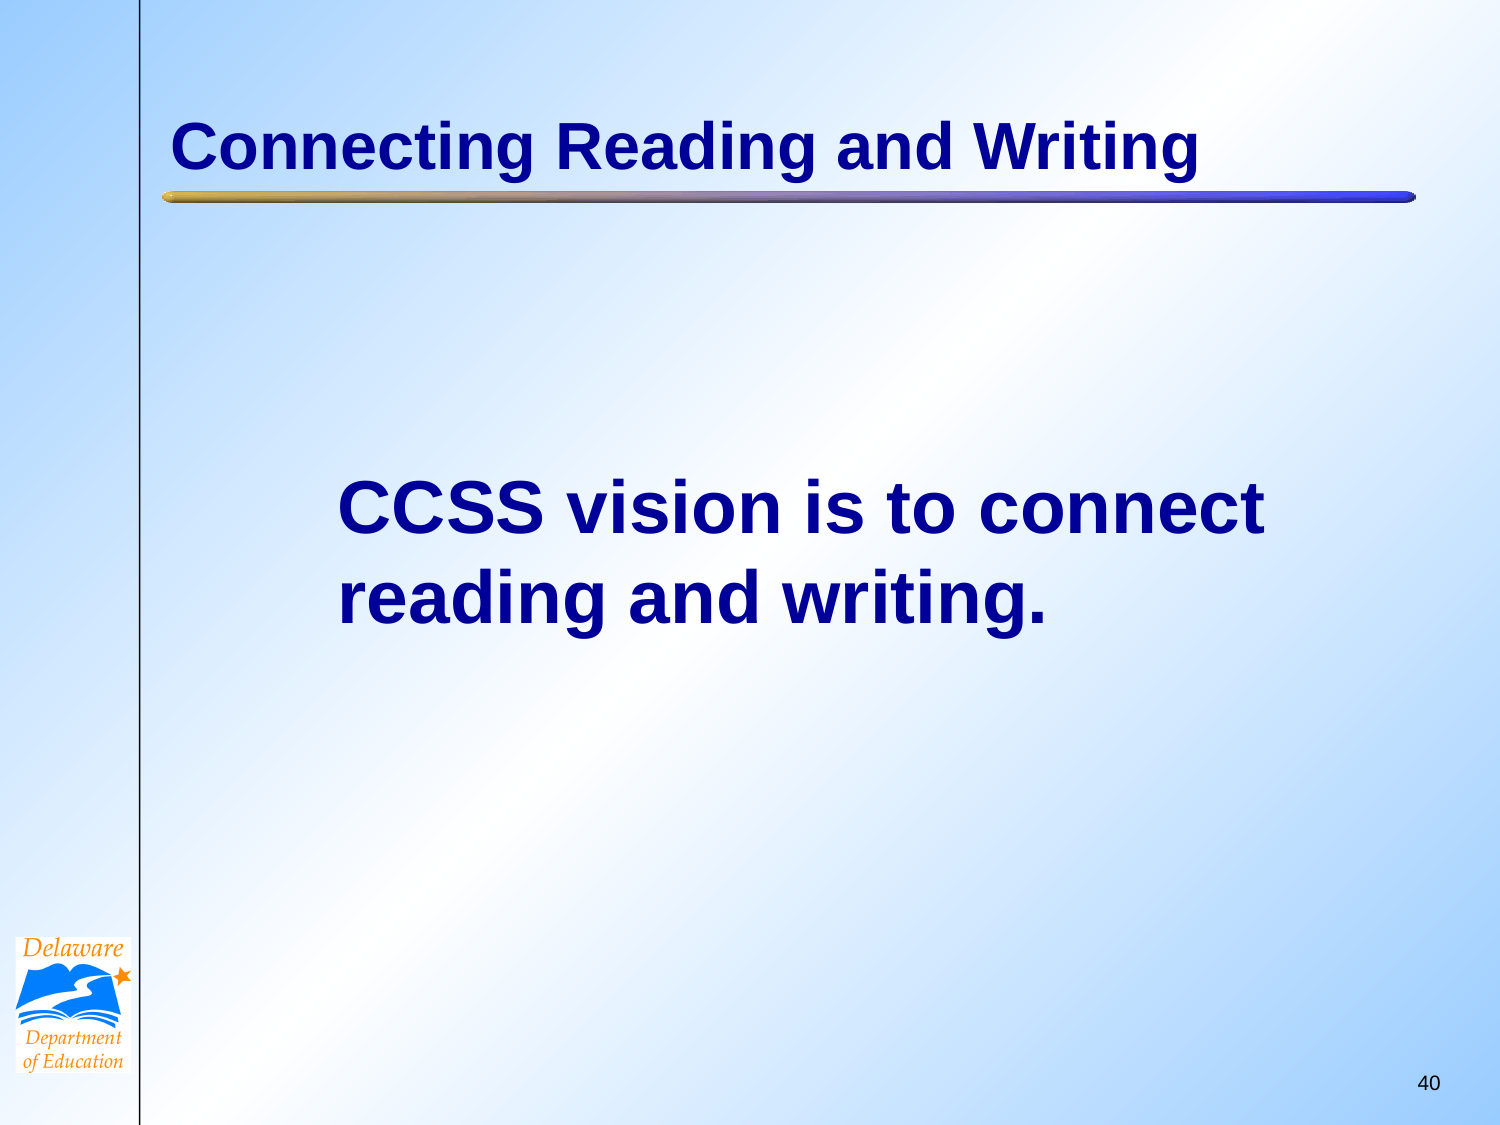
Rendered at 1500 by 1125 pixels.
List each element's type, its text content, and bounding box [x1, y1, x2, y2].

title Connecting Reading and Writing [162, 27, 1453, 191]
picture [15, 937, 131, 1073]
picture [152, 189, 1425, 204]
list CCSS vision is to connect reading and writing. [200, 450, 1436, 677]
slide_number 39 [1142, 1054, 1456, 1110]
